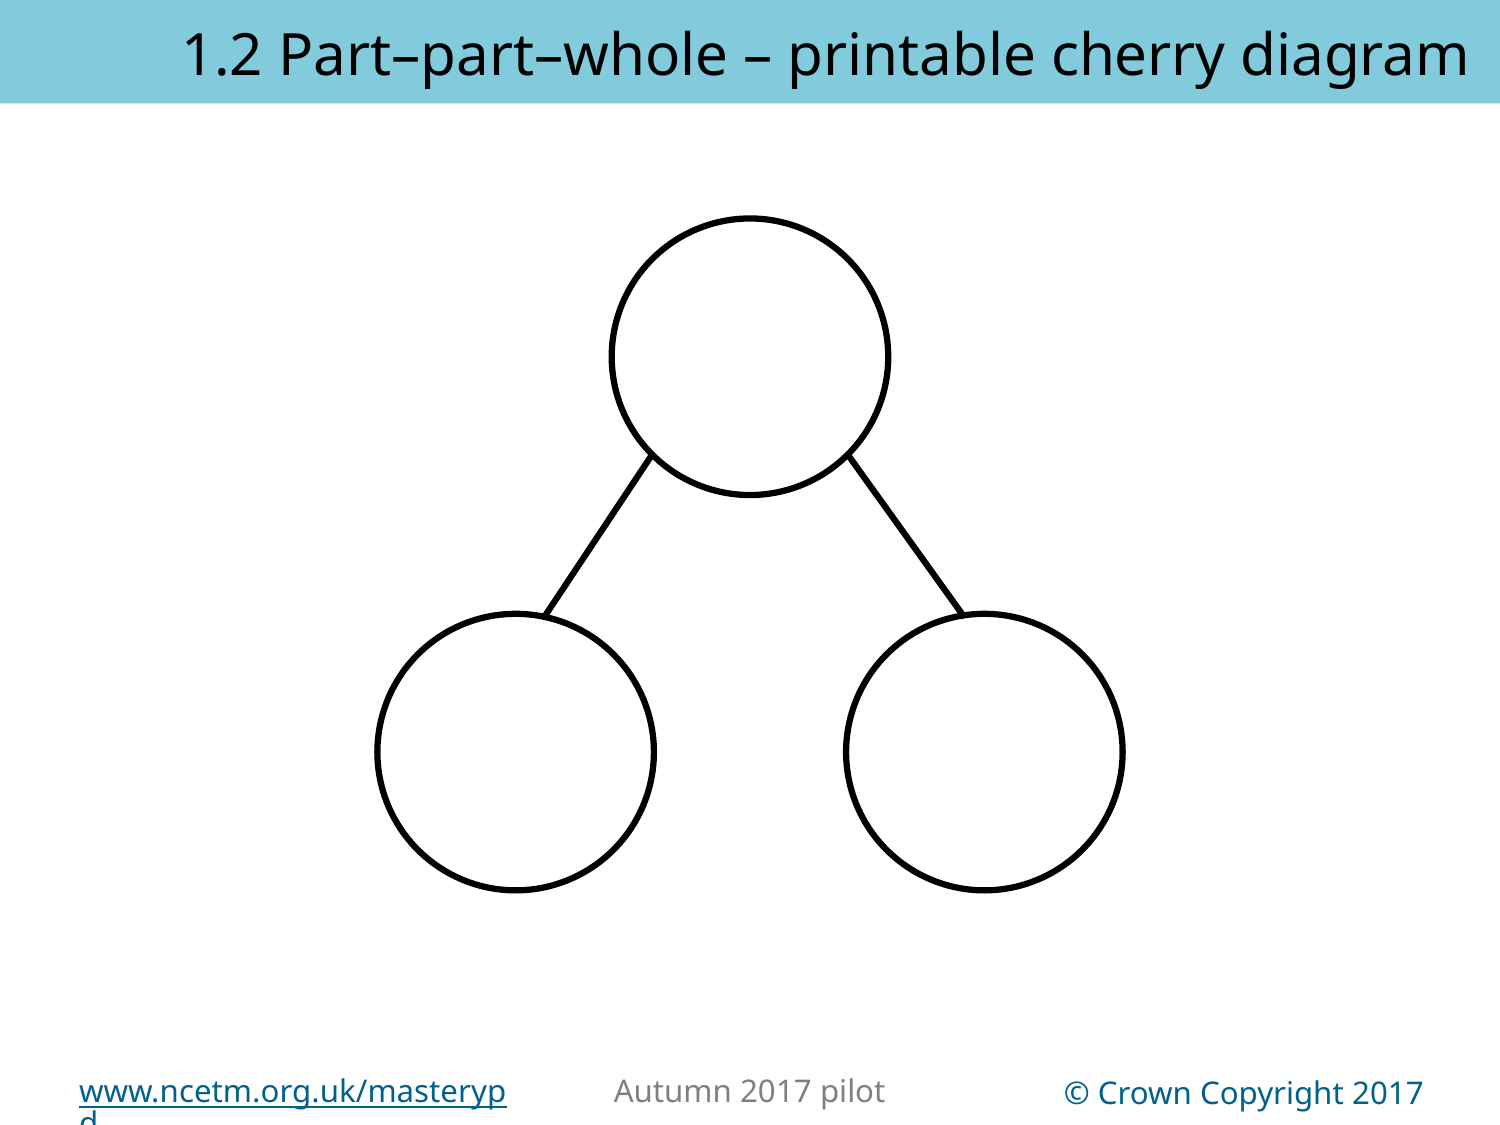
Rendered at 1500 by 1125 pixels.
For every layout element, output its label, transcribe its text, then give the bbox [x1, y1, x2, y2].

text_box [377, 218, 1123, 891]
list 1.2 Part–part–whole – printable cherry diagram [0, 0, 1500, 104]
